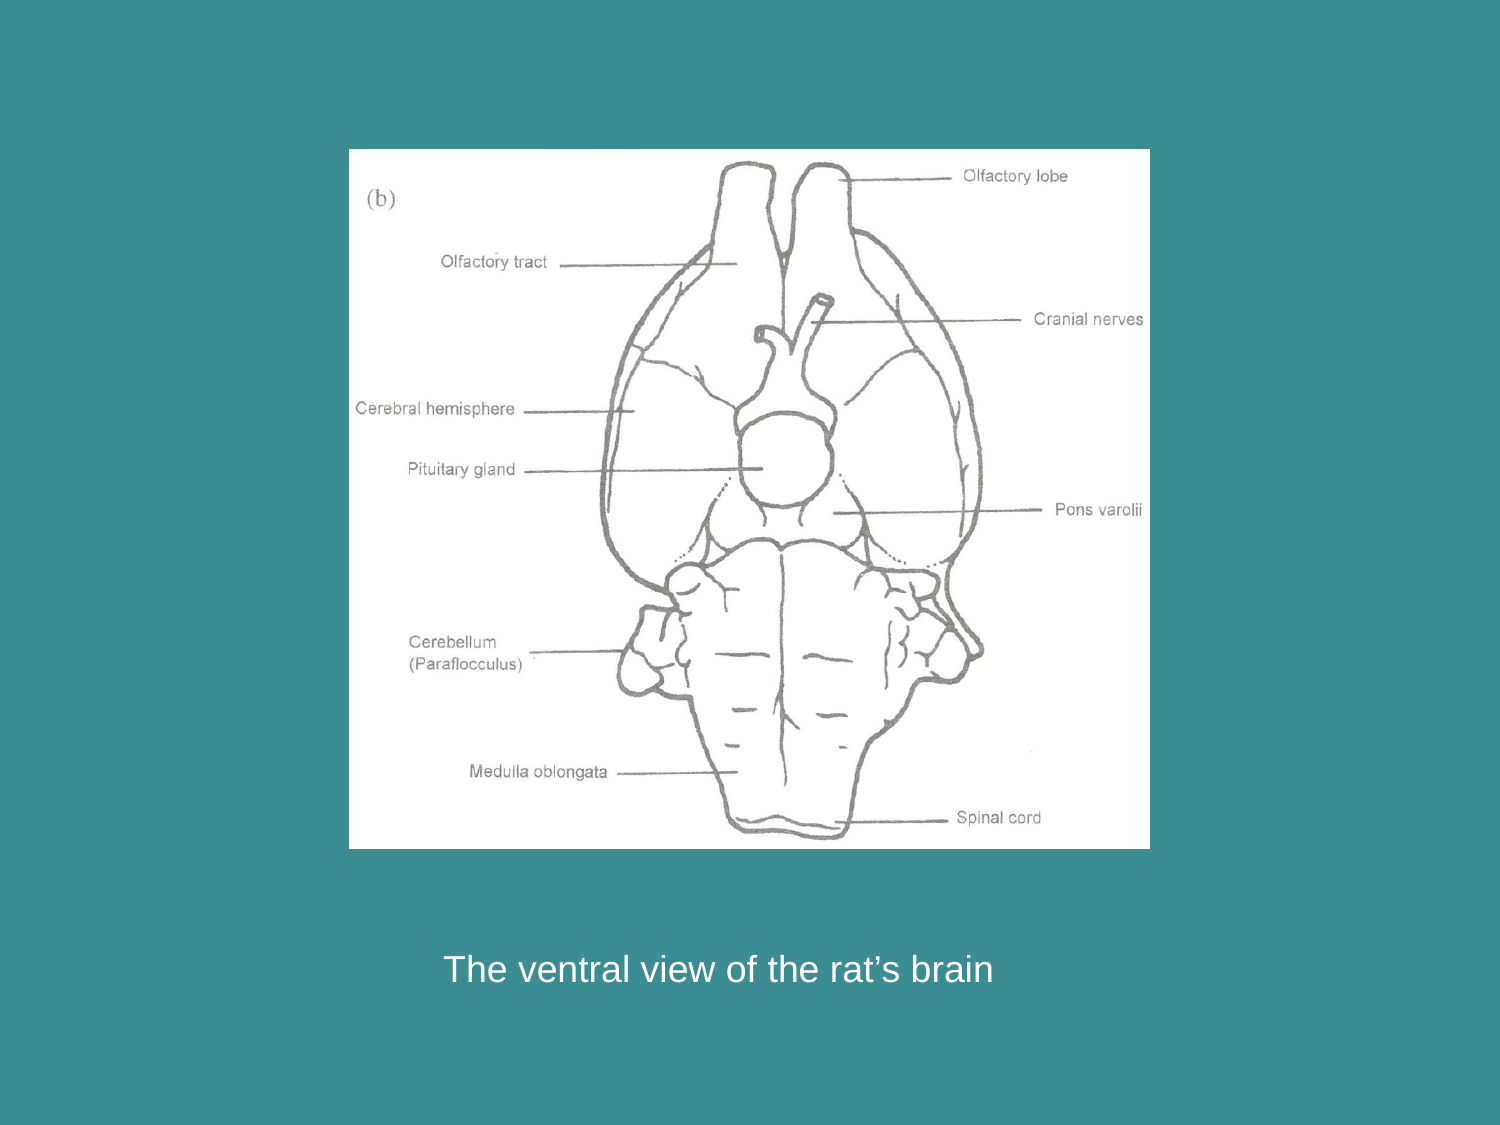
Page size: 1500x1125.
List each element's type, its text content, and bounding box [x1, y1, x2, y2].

picture [348, 148, 1151, 849]
text_box The ventral view of the rat’s brain [187, 937, 1250, 998]
